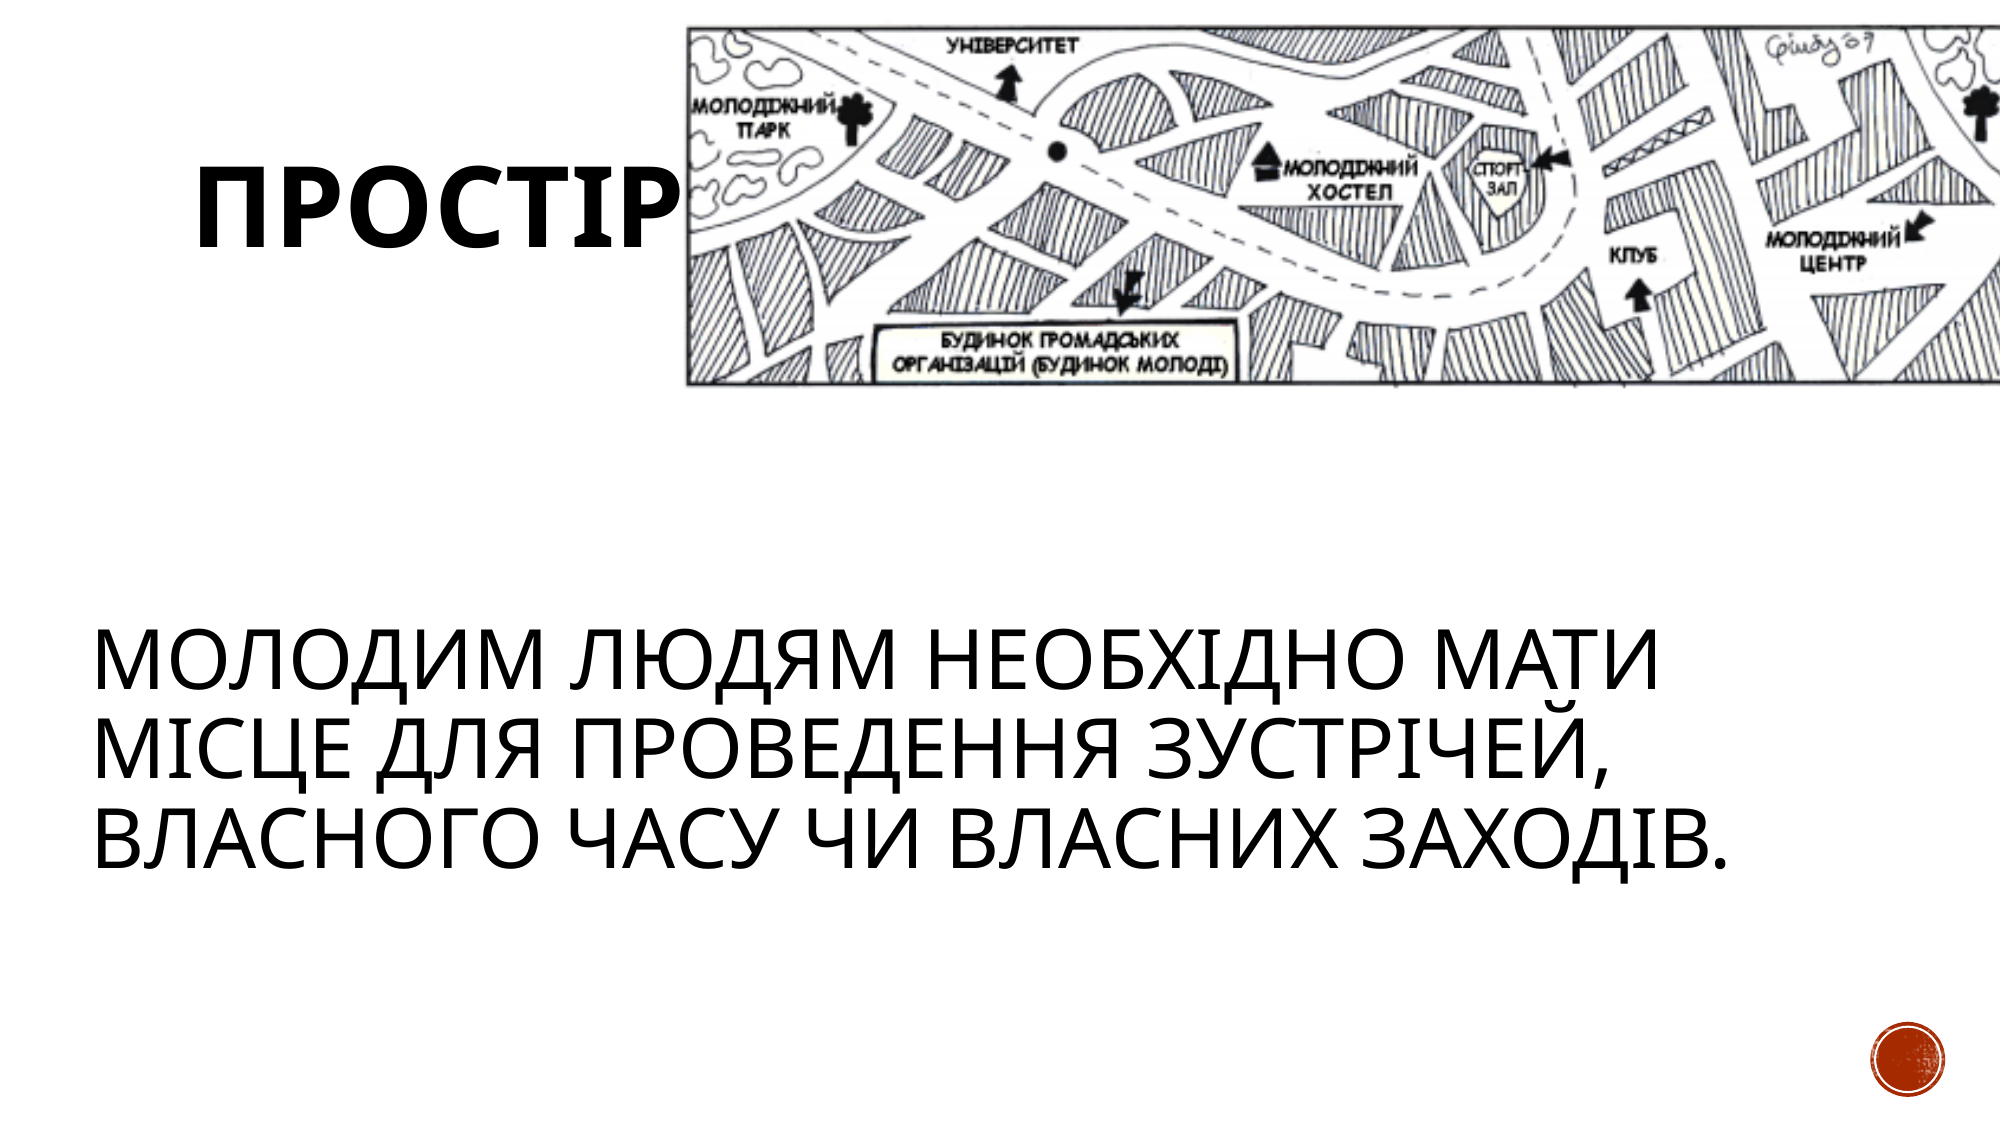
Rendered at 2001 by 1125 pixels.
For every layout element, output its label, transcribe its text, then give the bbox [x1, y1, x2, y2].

text_box Молодим людям необхідно мати місце для проведення зустрічей, власного часу чи власних заходів. [75, 401, 1947, 1104]
picture [680, 21, 2000, 391]
title Простір [175, 79, 679, 344]
